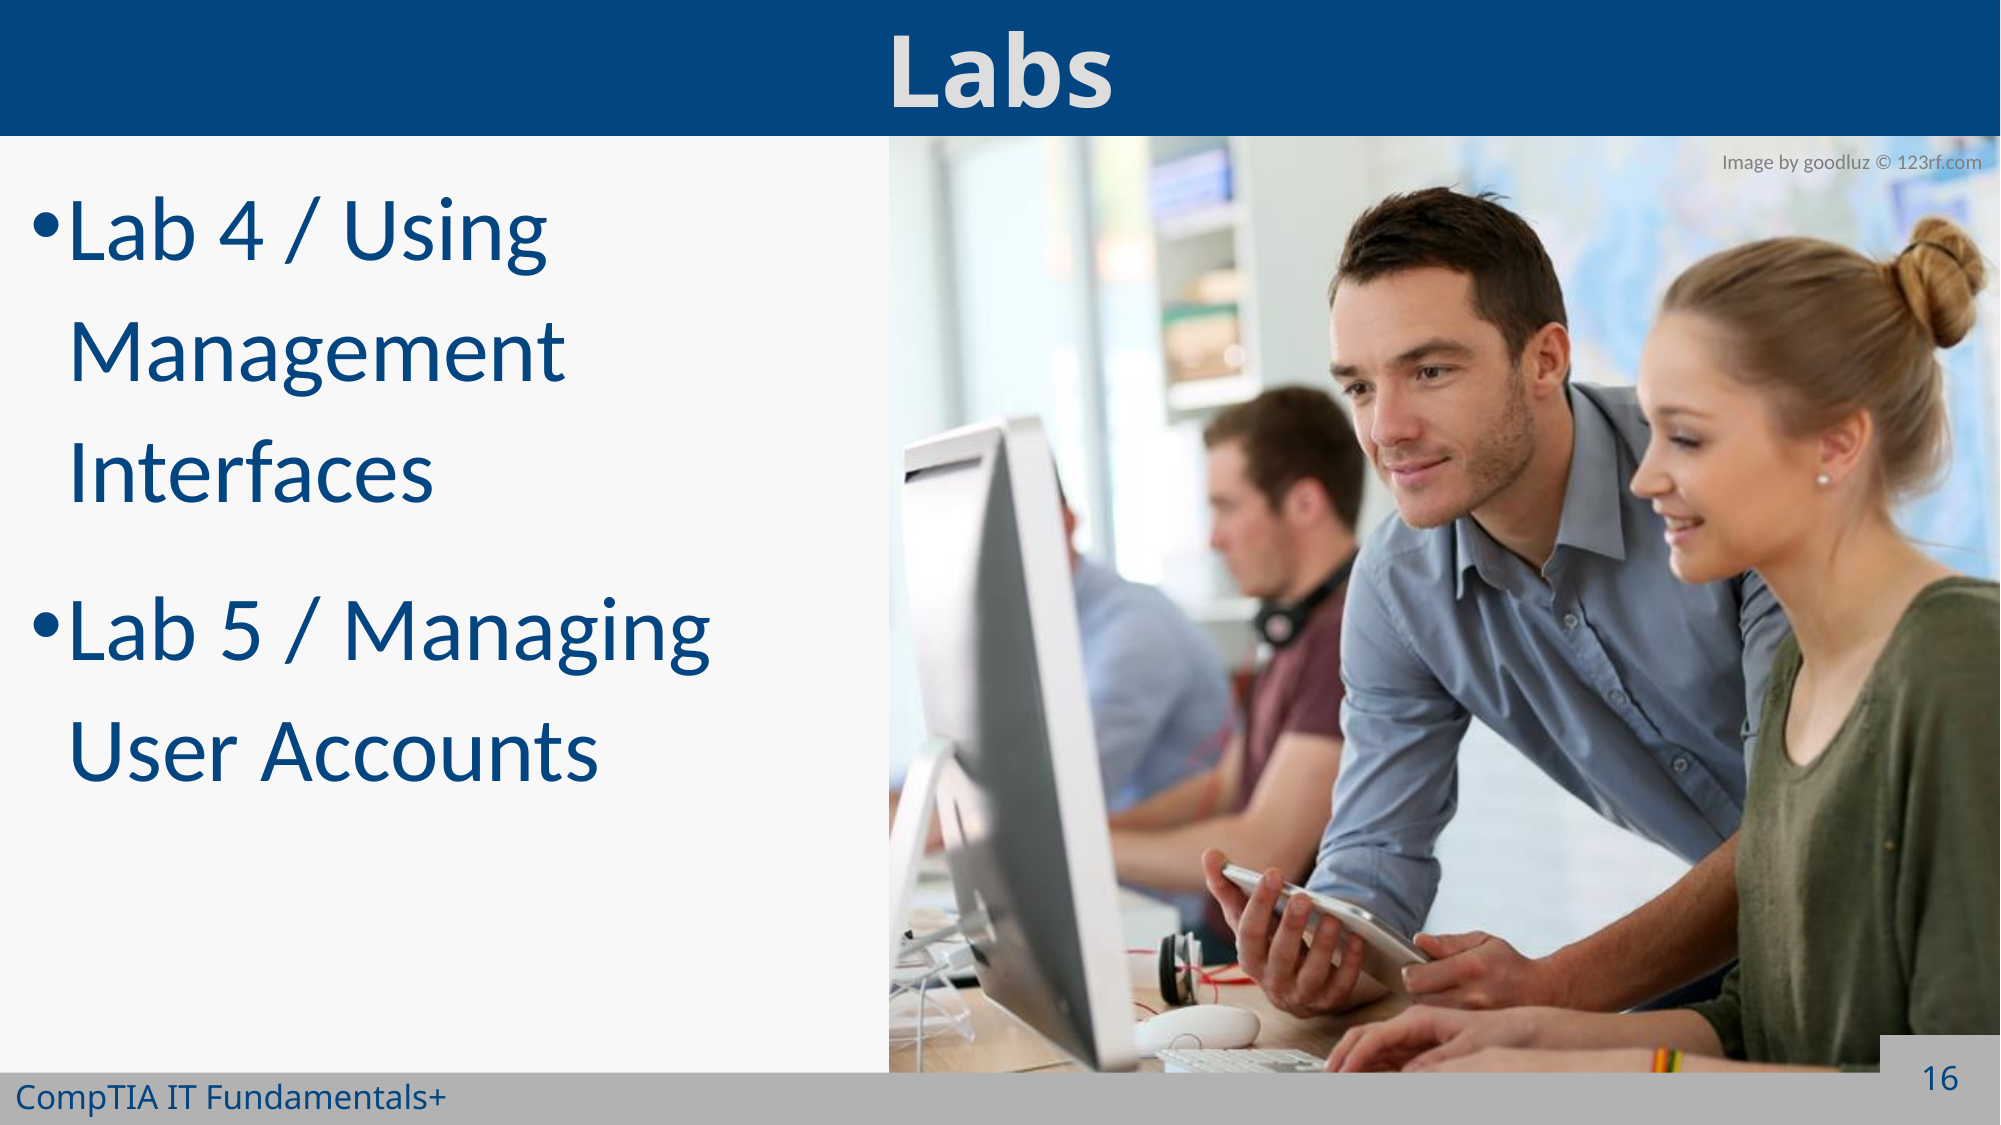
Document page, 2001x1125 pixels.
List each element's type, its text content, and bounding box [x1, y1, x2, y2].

picture [889, 136, 2000, 1072]
list Lab 4 / Using Management Interfaces Lab 5 / Managing User Accounts [15, 149, 890, 1065]
footer CompTIA IT Fundamentals+ [0, 1072, 1880, 1125]
slide_number 16 [1880, 1035, 2000, 1125]
